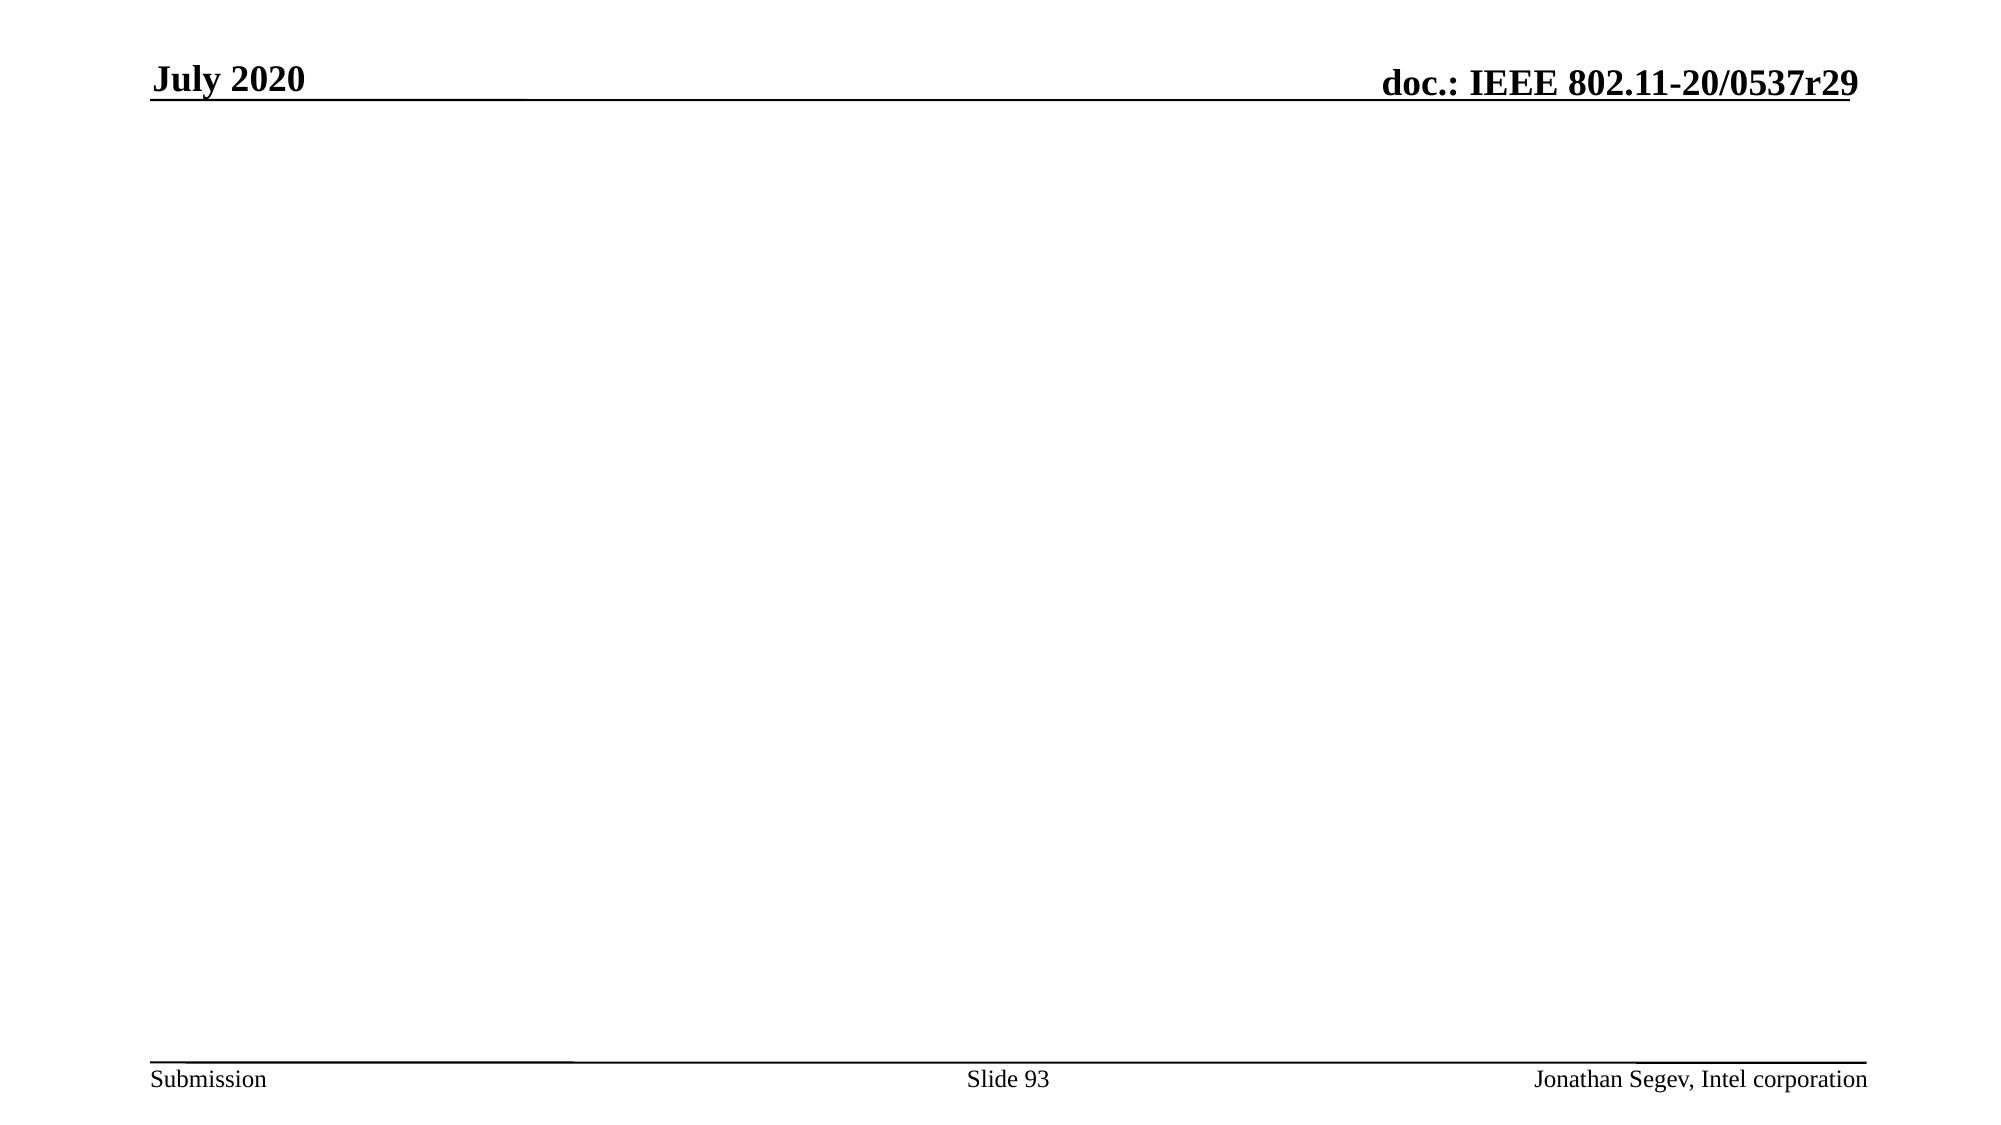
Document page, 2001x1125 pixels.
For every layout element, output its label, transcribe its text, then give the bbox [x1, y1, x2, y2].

slide_number Slide 93 [950, 1061, 1067, 1123]
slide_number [152, 54, 563, 100]
footer Jonathan Segev, Intel corporation [1171, 1061, 1869, 1093]
